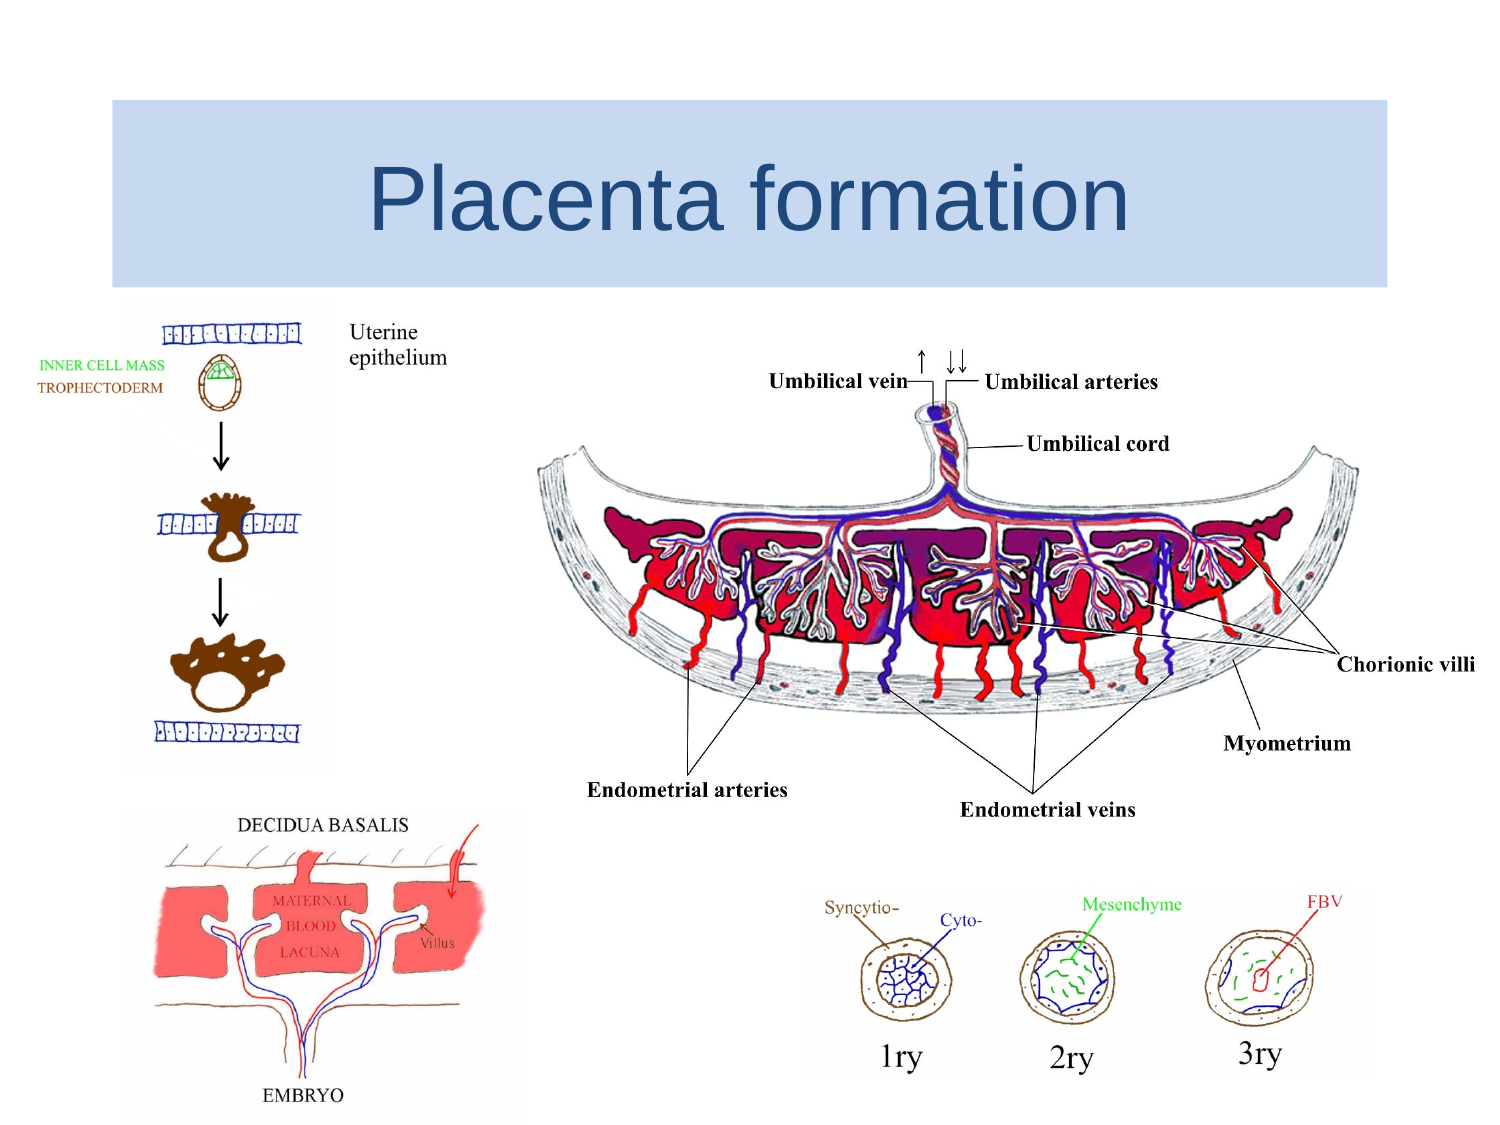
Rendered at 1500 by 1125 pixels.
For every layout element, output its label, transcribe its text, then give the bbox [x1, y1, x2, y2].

picture [124, 349, 1476, 1125]
picture [37, 299, 447, 776]
picture [799, 887, 1372, 1075]
text_box Placenta formation [112, 99, 1388, 288]
